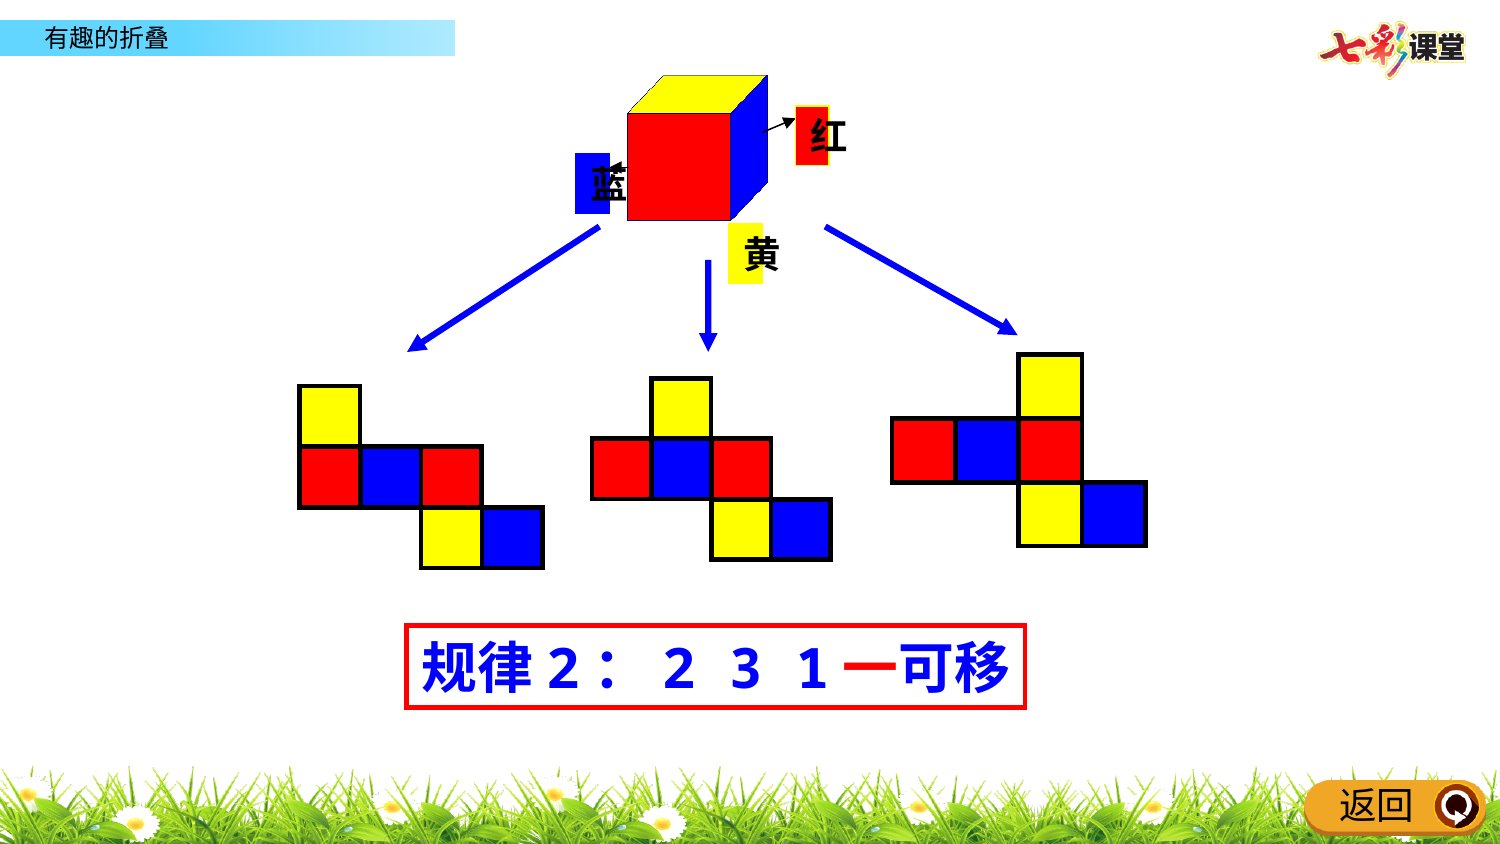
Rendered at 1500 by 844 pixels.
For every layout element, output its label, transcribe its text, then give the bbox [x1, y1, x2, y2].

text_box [591, 378, 832, 560]
text_box [407, 245, 570, 353]
text_box [835, 231, 1018, 336]
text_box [299, 385, 543, 569]
picture [0, 766, 1500, 844]
text_box 规律2：2 3 1一可移 [406, 625, 1025, 708]
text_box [575, 61, 830, 285]
picture [1316, 20, 1468, 80]
text_box [702, 293, 715, 352]
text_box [891, 354, 1146, 547]
